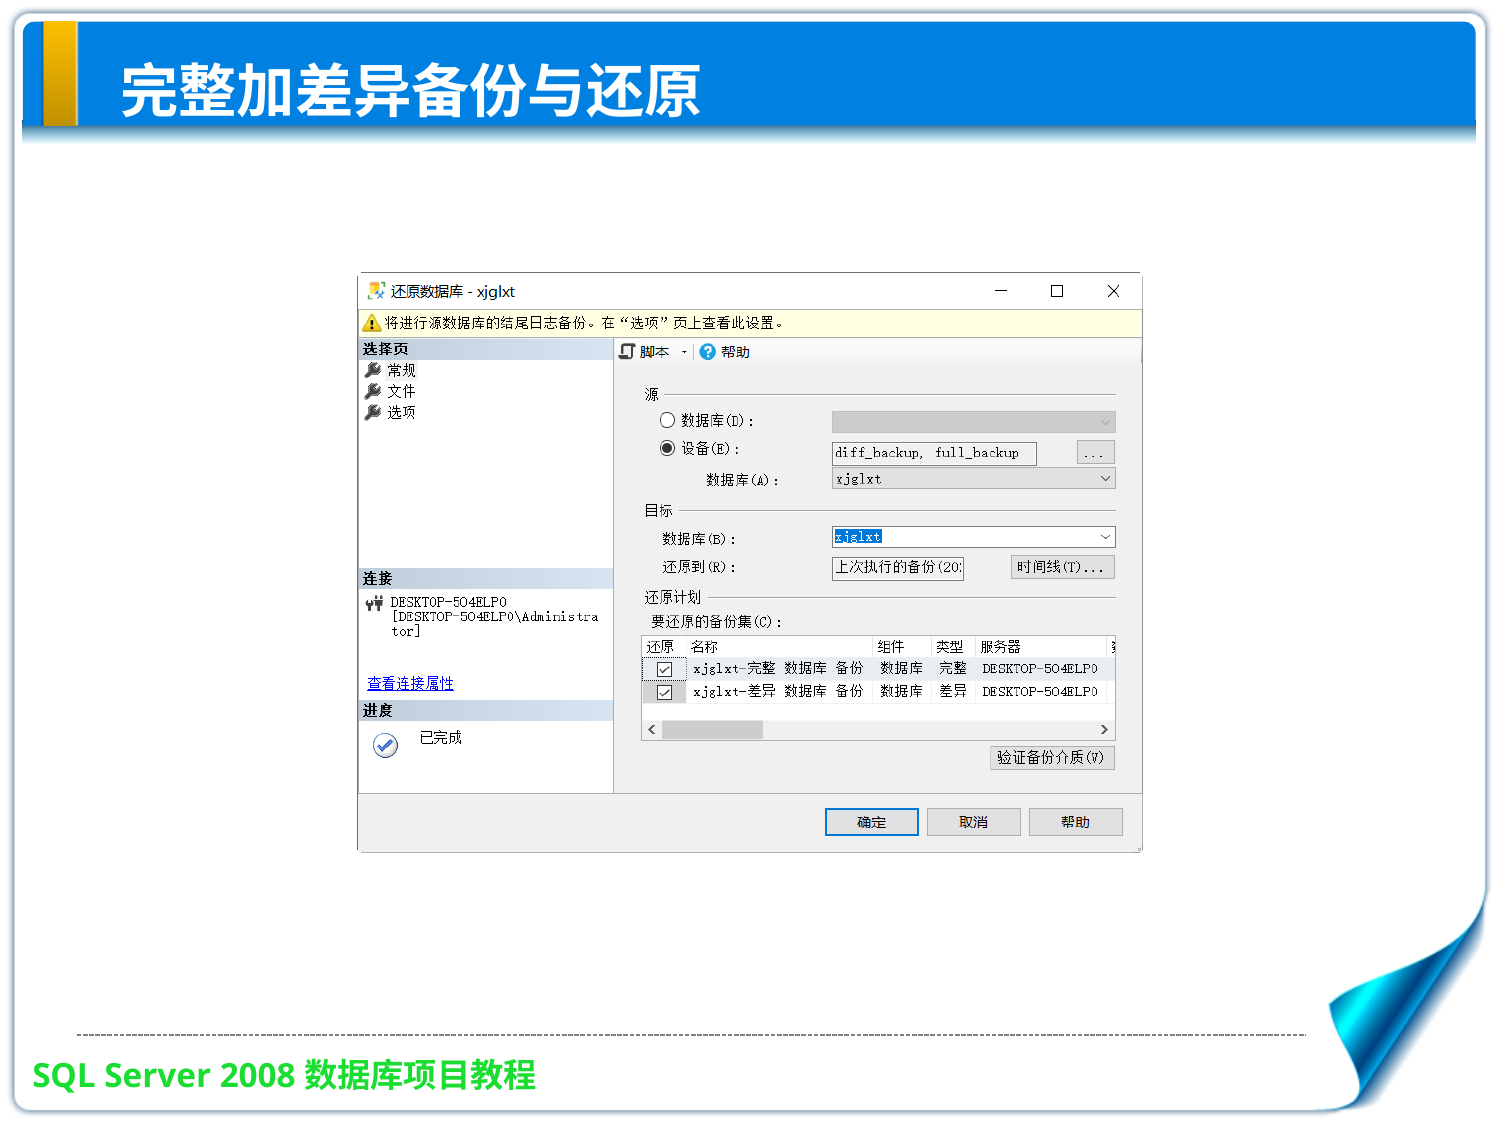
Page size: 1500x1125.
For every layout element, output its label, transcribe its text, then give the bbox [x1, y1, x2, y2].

picture [0, 0, 1500, 1125]
text_box 完整加差异备份与还原 [105, 46, 891, 132]
